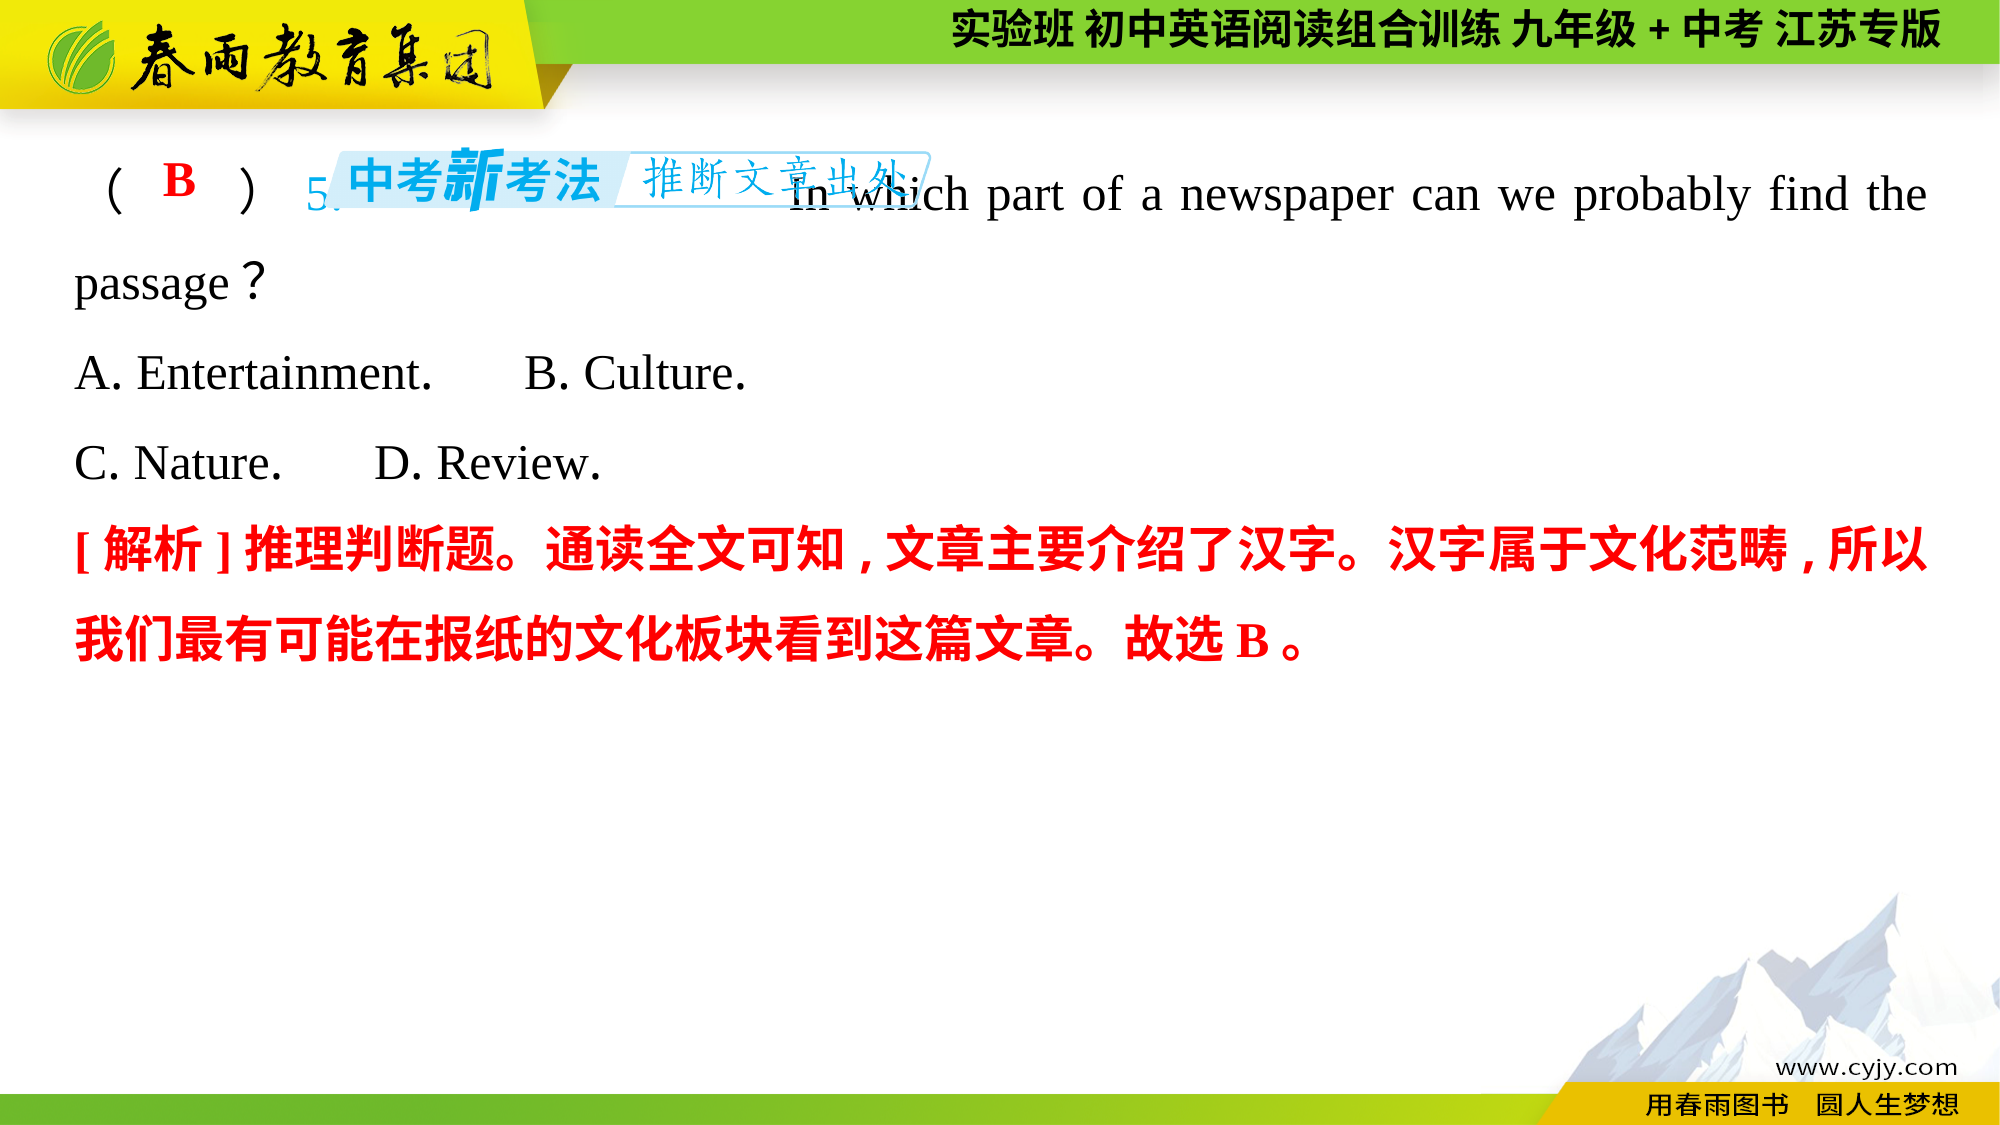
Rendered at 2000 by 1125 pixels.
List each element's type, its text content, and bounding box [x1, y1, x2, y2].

text_box B [148, 138, 212, 214]
list （ ）5. In which part of a newspaper can we probably find the passage？ A. Entertainment. B. Culture. C. Nature. D. Review. [59, 122, 1944, 479]
picture [0, 0, 2000, 1125]
text_box [解析]推理判断题。通读全文可知,文章主要介绍了汉字。汉字属于文化范畴,所以我们最有可能在报纸的文化板块看到这篇文章。故选B。 [59, 479, 1944, 675]
